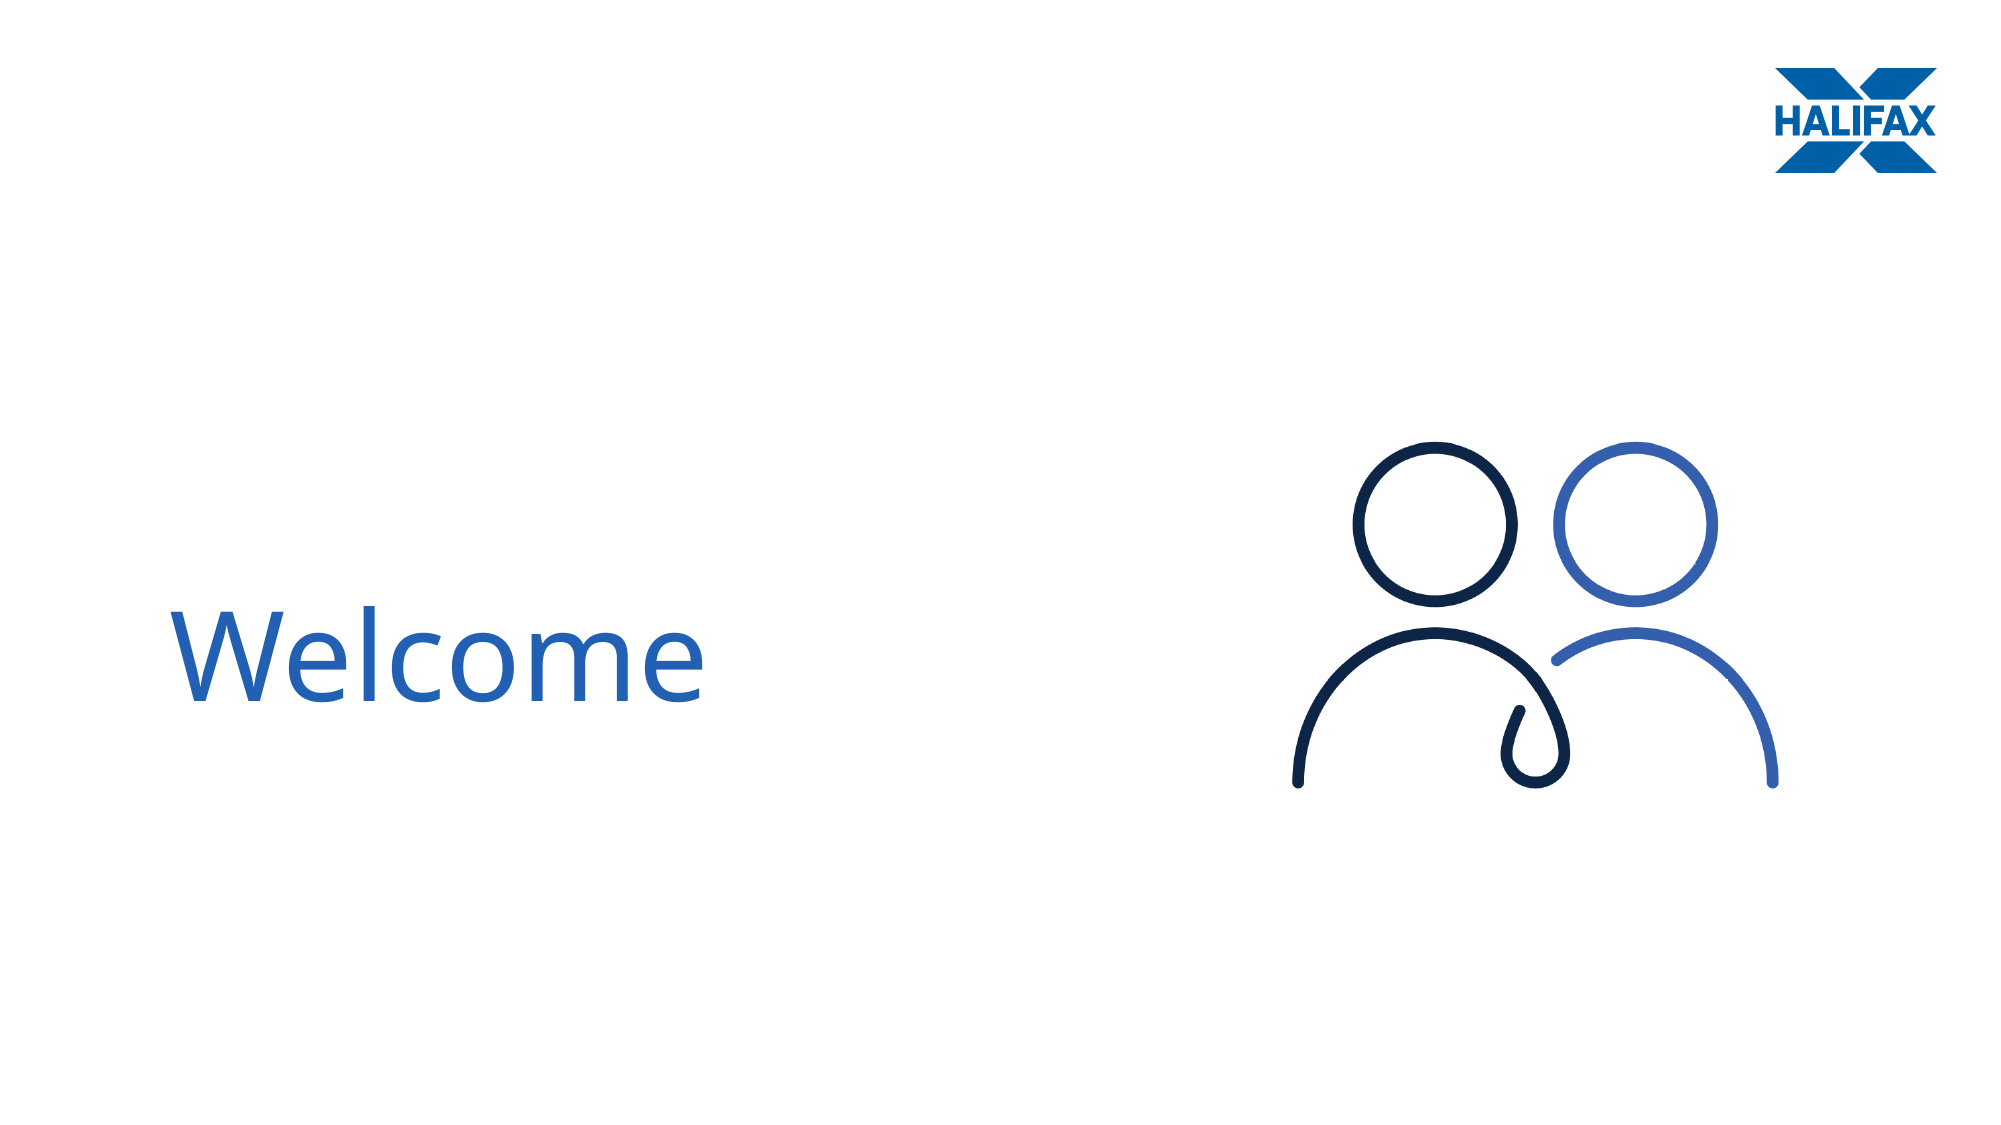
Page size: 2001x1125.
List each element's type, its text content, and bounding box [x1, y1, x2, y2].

picture [1775, 68, 1937, 173]
list Welcome [154, 568, 1000, 731]
picture [1214, 327, 1856, 972]
